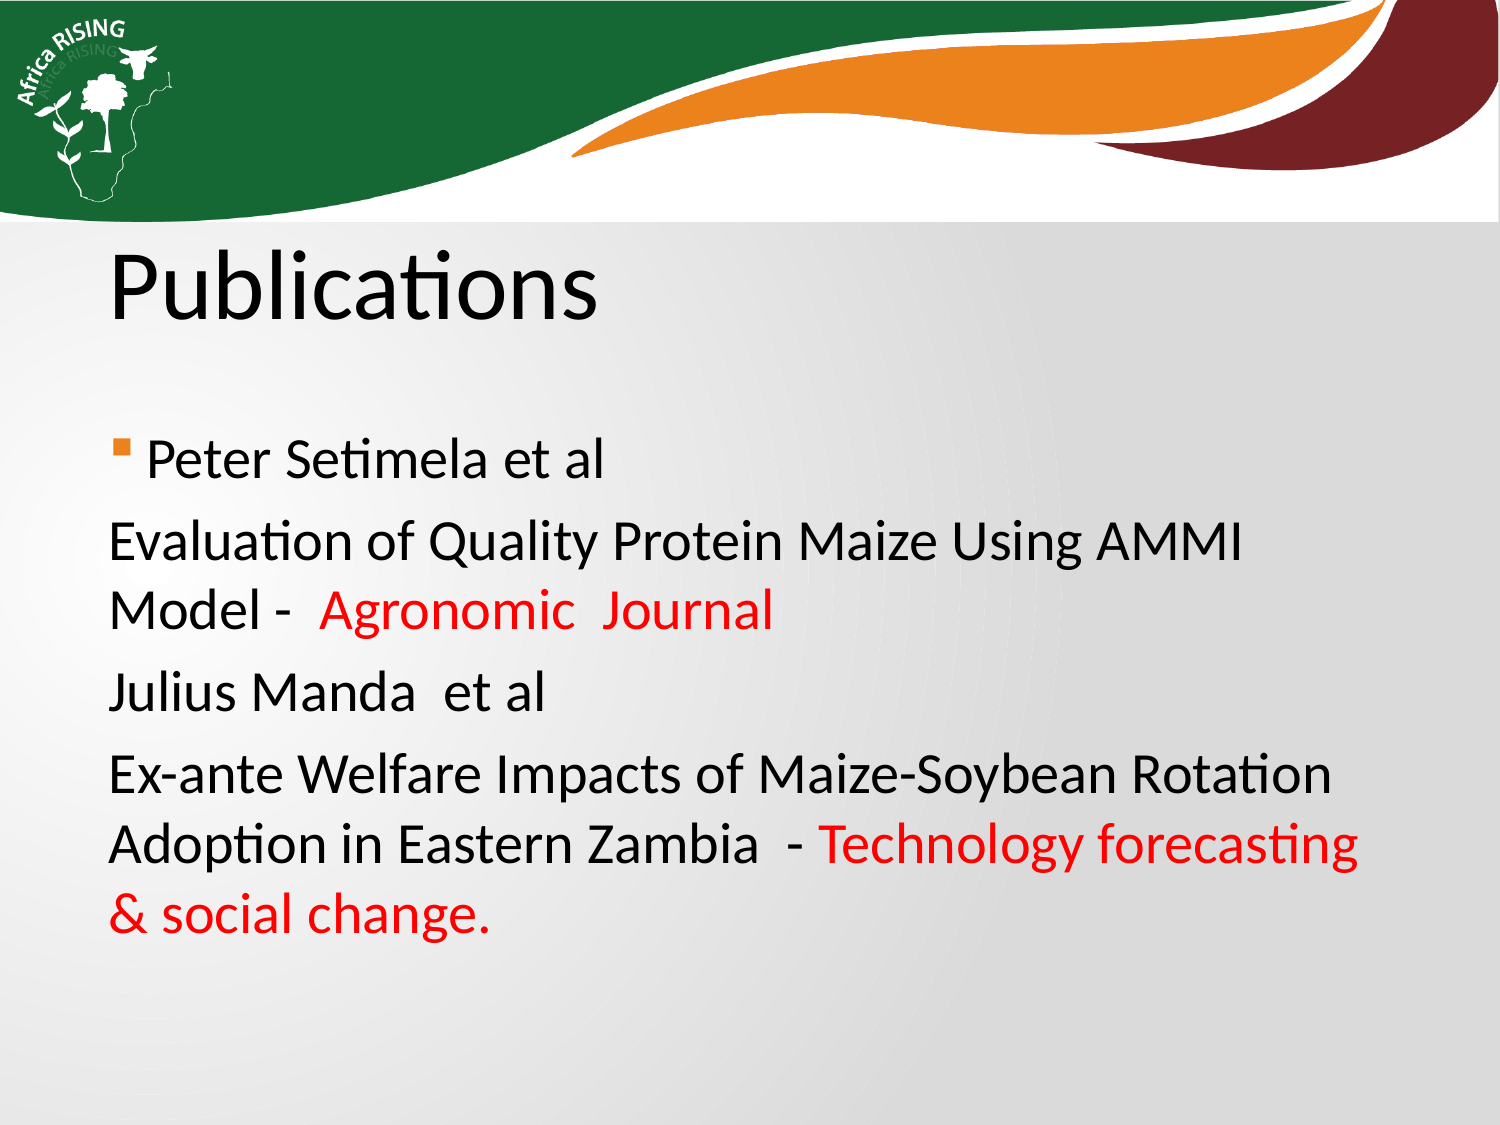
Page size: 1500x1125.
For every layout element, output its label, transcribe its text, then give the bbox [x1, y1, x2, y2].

list Peter Setimela et al Evaluation of Quality Protein Maize Using AMMI Model - Agronomic Journal Julius Manda et al Ex-ante Welfare Impacts of Maize-Soybean Rotation Adoption in Eastern Zambia - Technology forecasting & social change. [75, 412, 1426, 1075]
list Publications [75, 212, 1325, 375]
picture [0, 0, 1499, 222]
